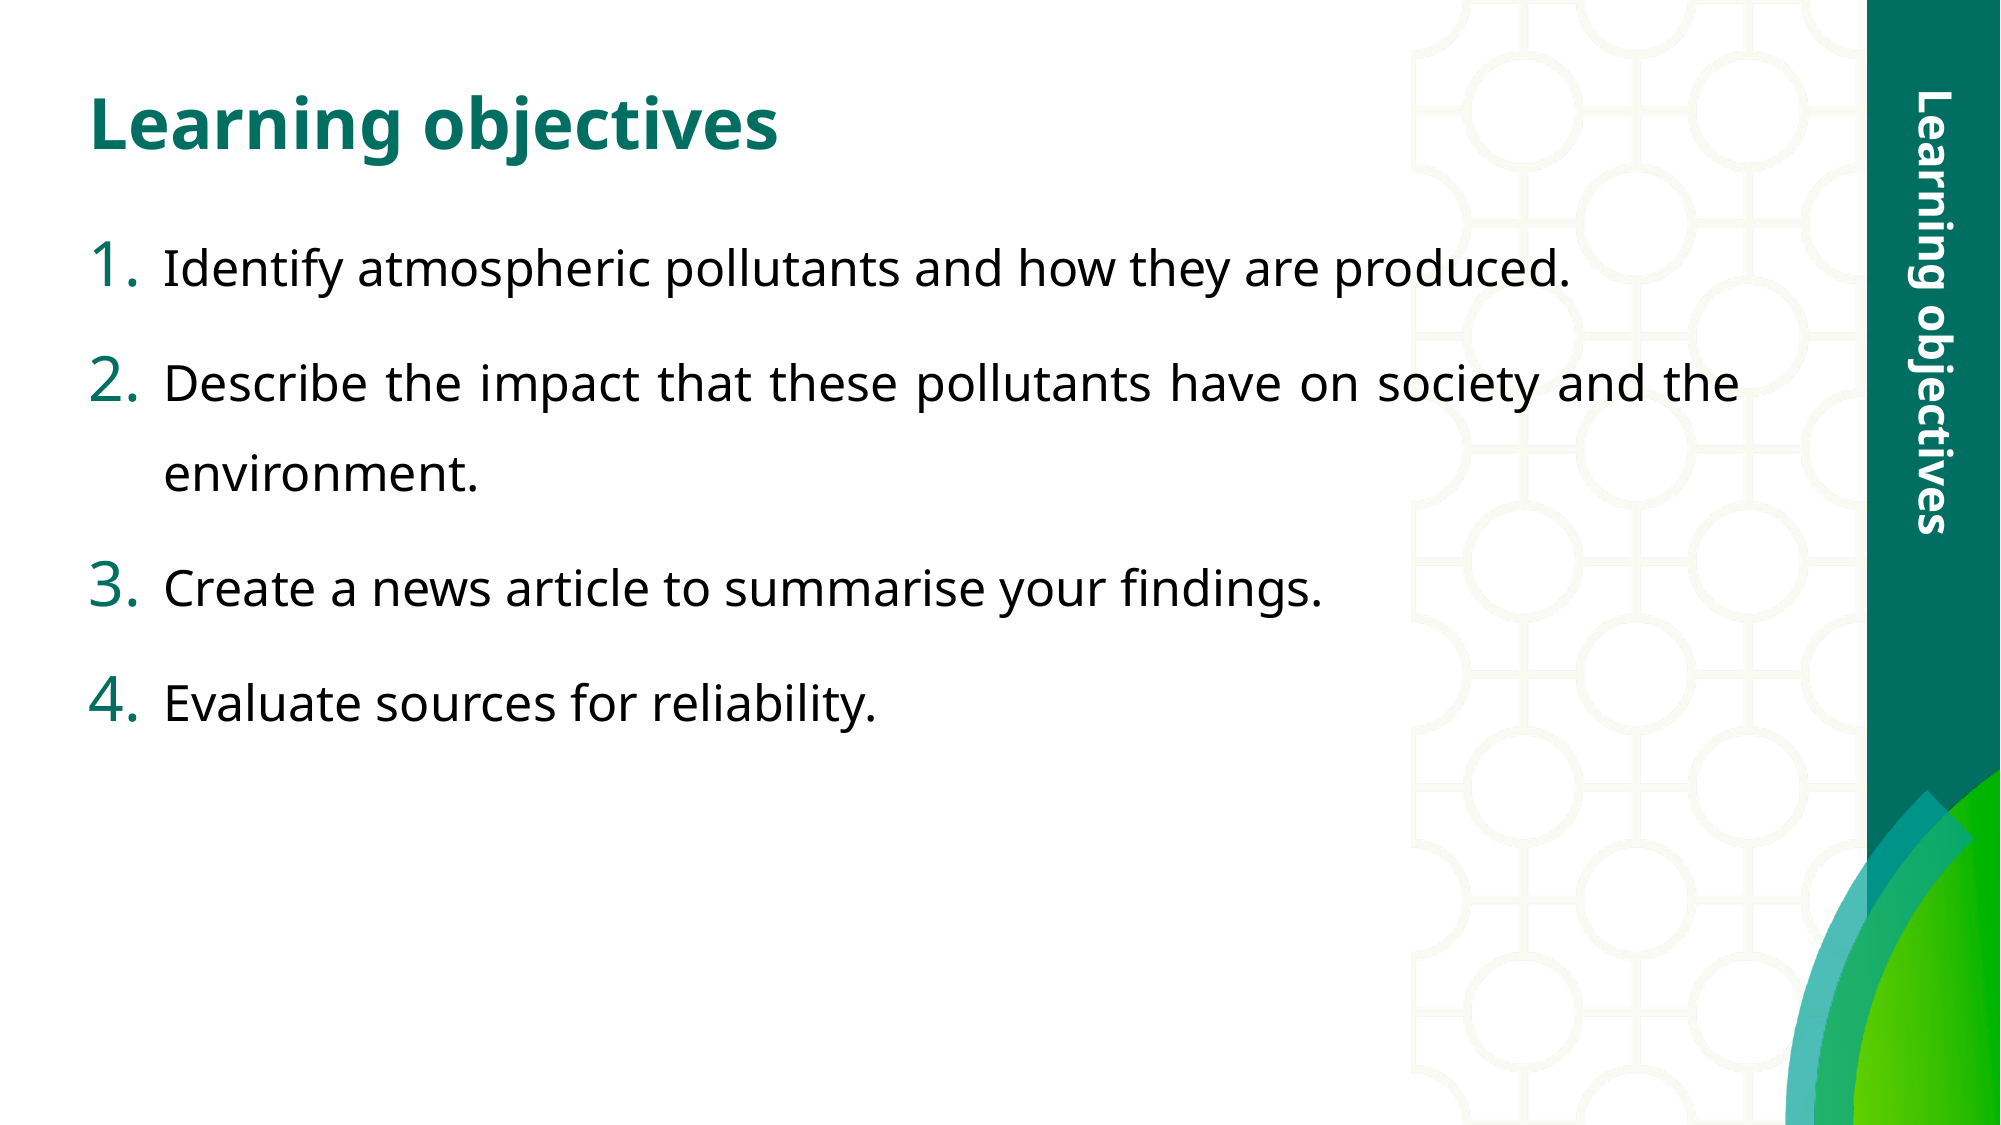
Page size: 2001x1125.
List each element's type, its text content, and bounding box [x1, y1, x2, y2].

list Identify atmospheric pollutants and how they are produced. Describe the impact that these pollutants have on society and the environment. Create a news article to summarise your findings. Evaluate sources for reliability. [88, 206, 1743, 1034]
text_box Learning objectives [1867, 88, 2000, 765]
title Learning objectives [88, 88, 1743, 161]
picture [1411, 0, 2001, 1125]
